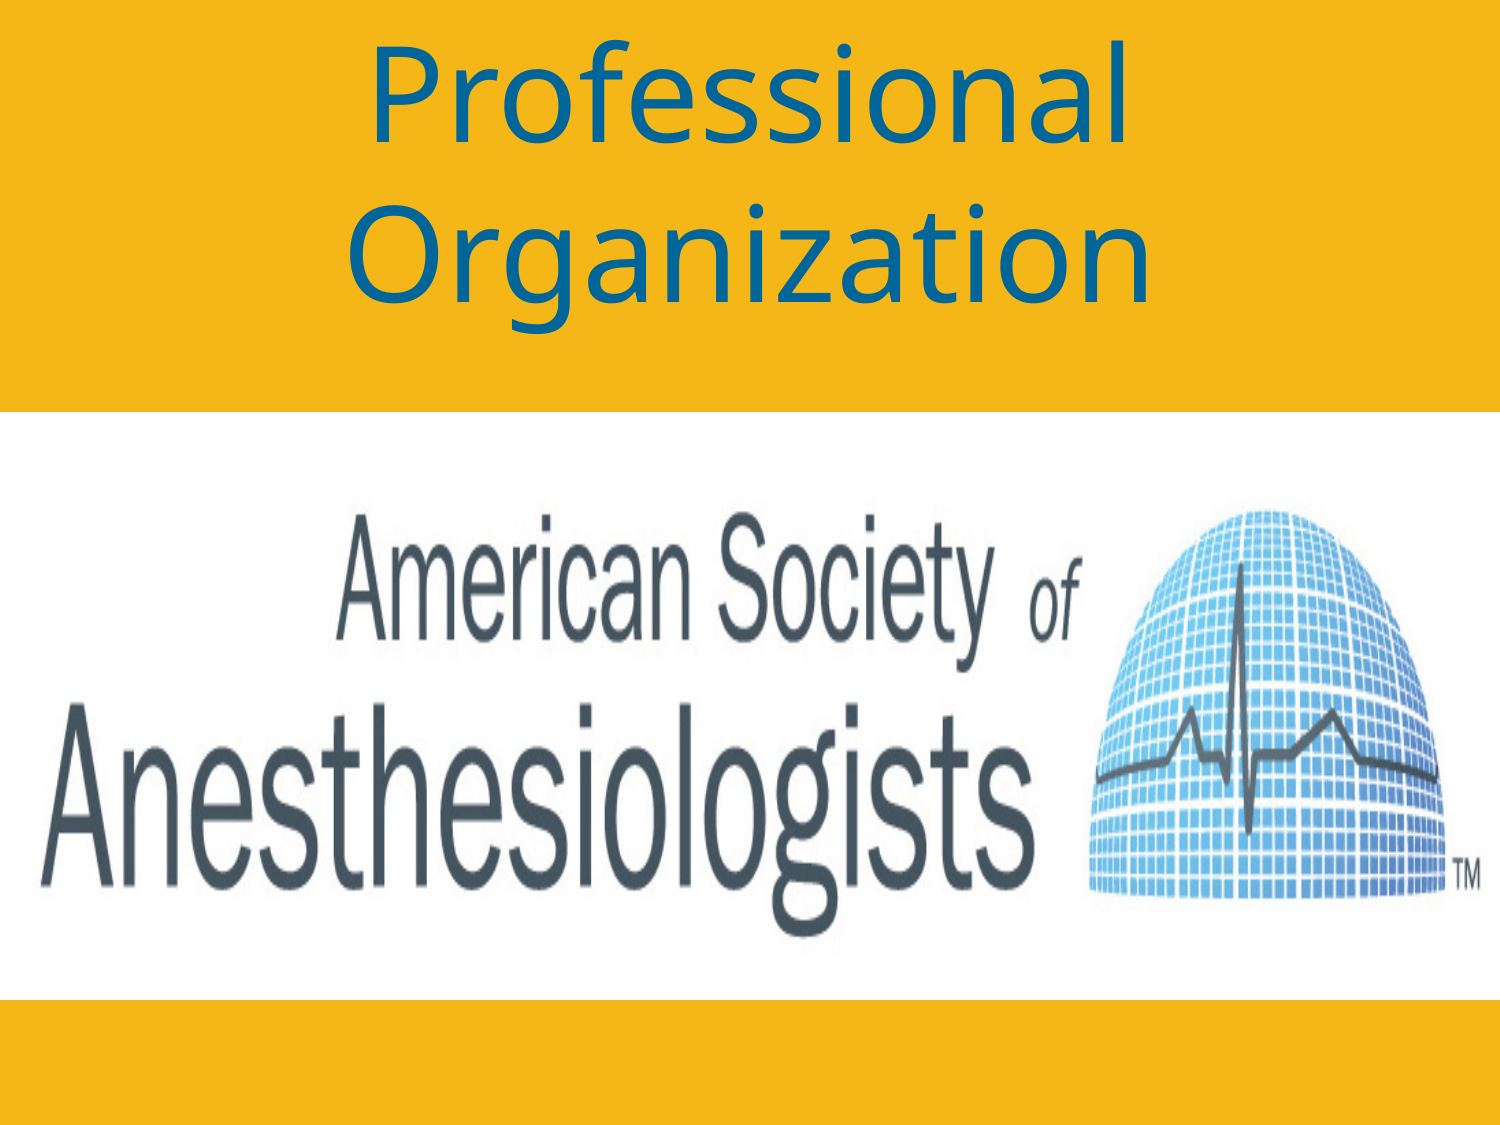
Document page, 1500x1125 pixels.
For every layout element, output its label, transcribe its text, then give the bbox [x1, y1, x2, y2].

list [0, 412, 1500, 1001]
title Professional Organization [0, 0, 1500, 338]
